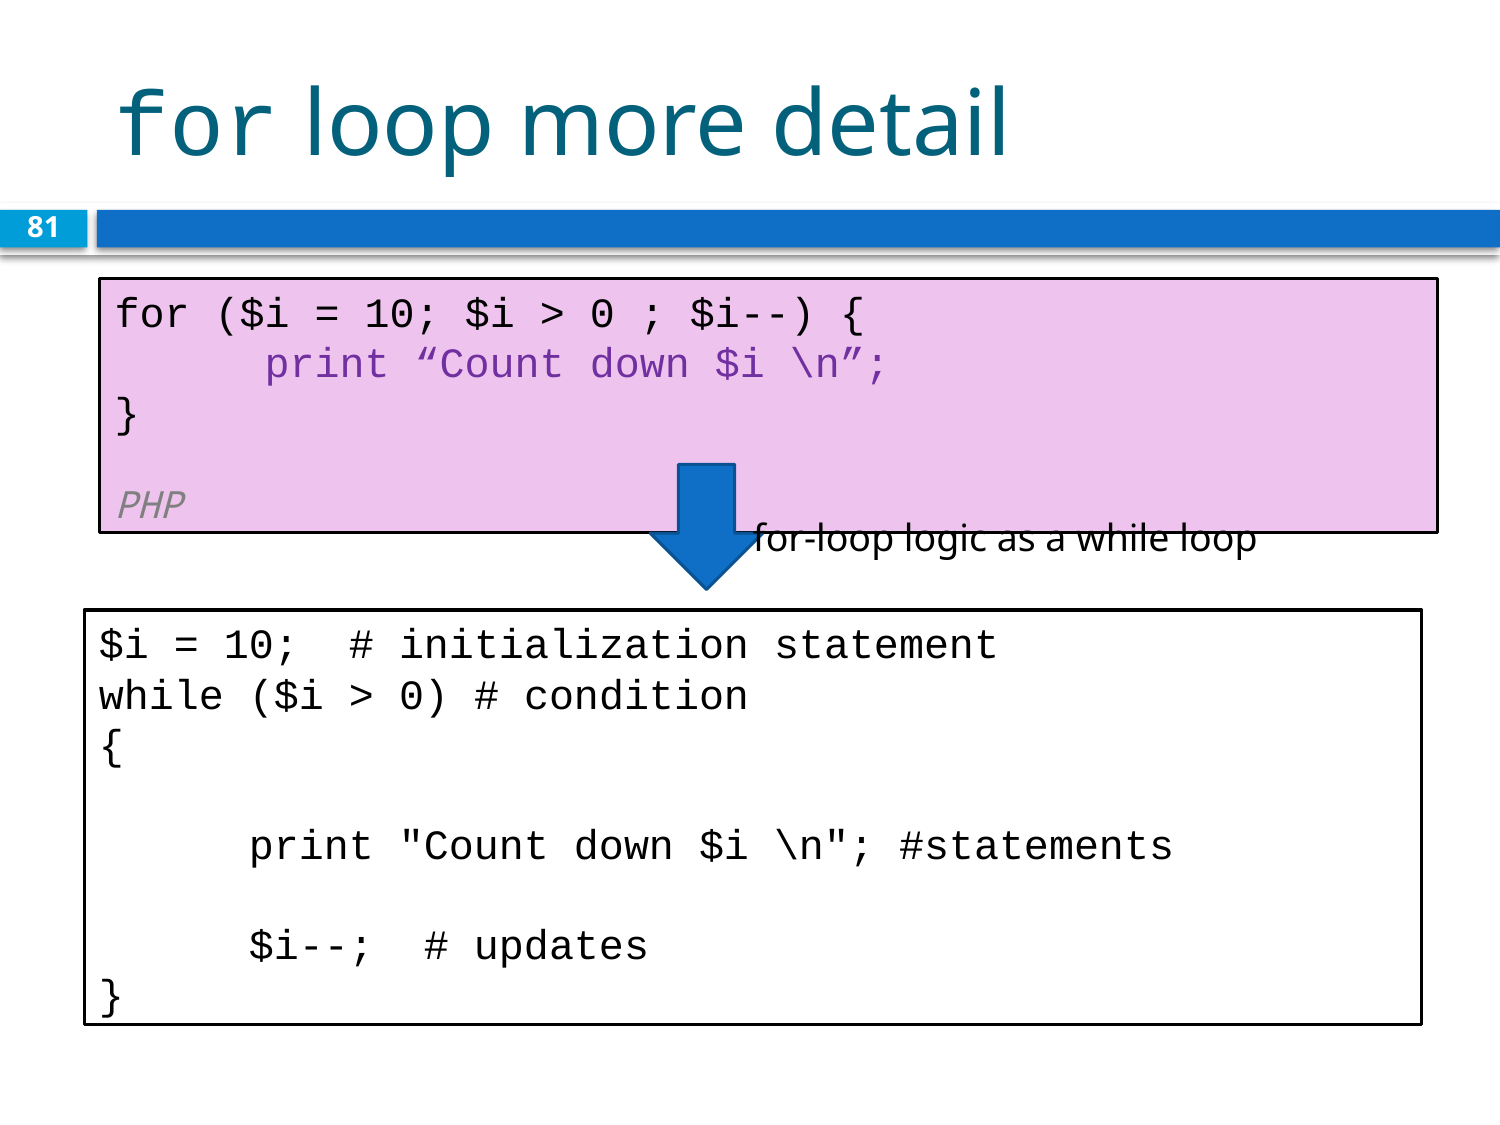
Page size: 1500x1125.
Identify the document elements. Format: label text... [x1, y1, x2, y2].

text_box for ($i = 10; $i > 0 ; $i--) { print “Count down $i \n”; } PHP [99, 278, 1438, 533]
slide_number 81 [0, 208, 88, 249]
title for loop more detail [99, 37, 1438, 201]
text_box for-loop logic as a while loop [738, 506, 1273, 566]
text_box $i = 10; # initialization statement while ($i > 0) # condition { print "Count down $i \n"; #statements $i--; # updates } [83, 608, 1423, 1026]
text_box [648, 462, 738, 591]
